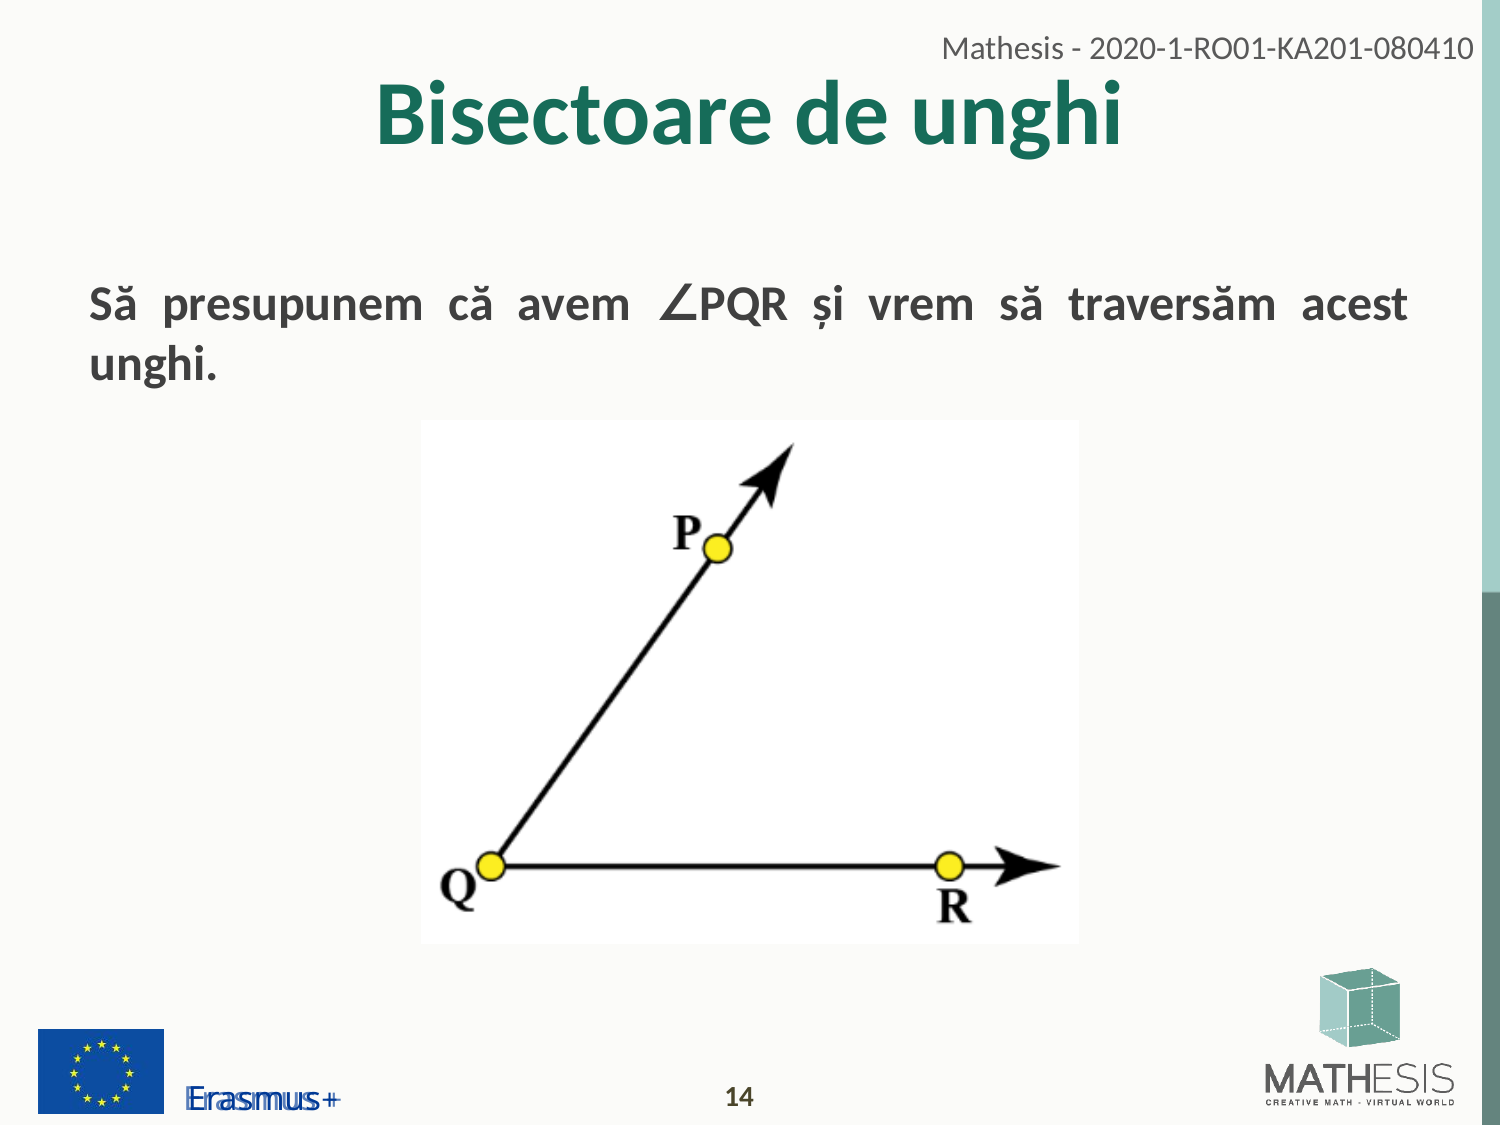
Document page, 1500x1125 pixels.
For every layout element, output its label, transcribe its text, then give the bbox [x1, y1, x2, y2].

picture [421, 420, 1079, 945]
list Să presupunem că avem ∠PQR și vrem să traversăm acest unghi. [75, 262, 1425, 1005]
title Bisectoare de unghi [75, 45, 1425, 233]
picture [38, 1029, 164, 1114]
